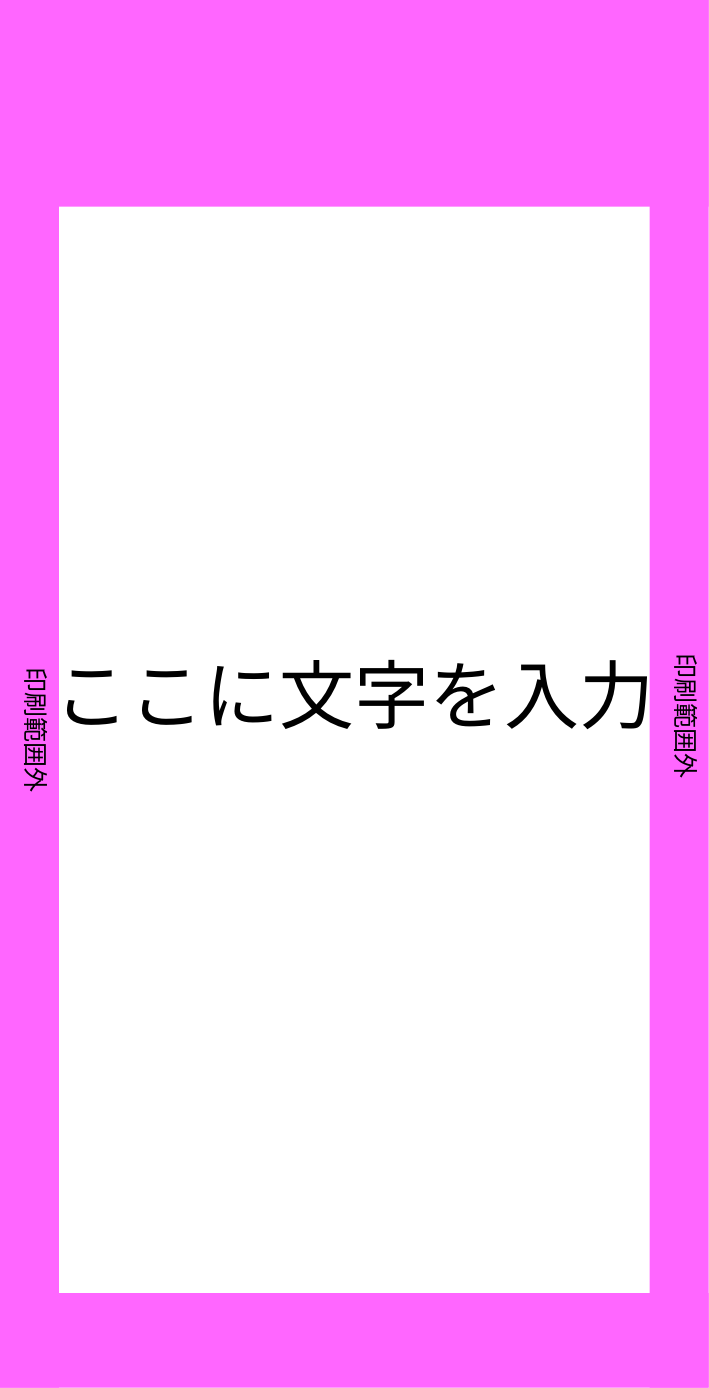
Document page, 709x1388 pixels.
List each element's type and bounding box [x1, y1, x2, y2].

text_box [0, 6, 709, 1388]
